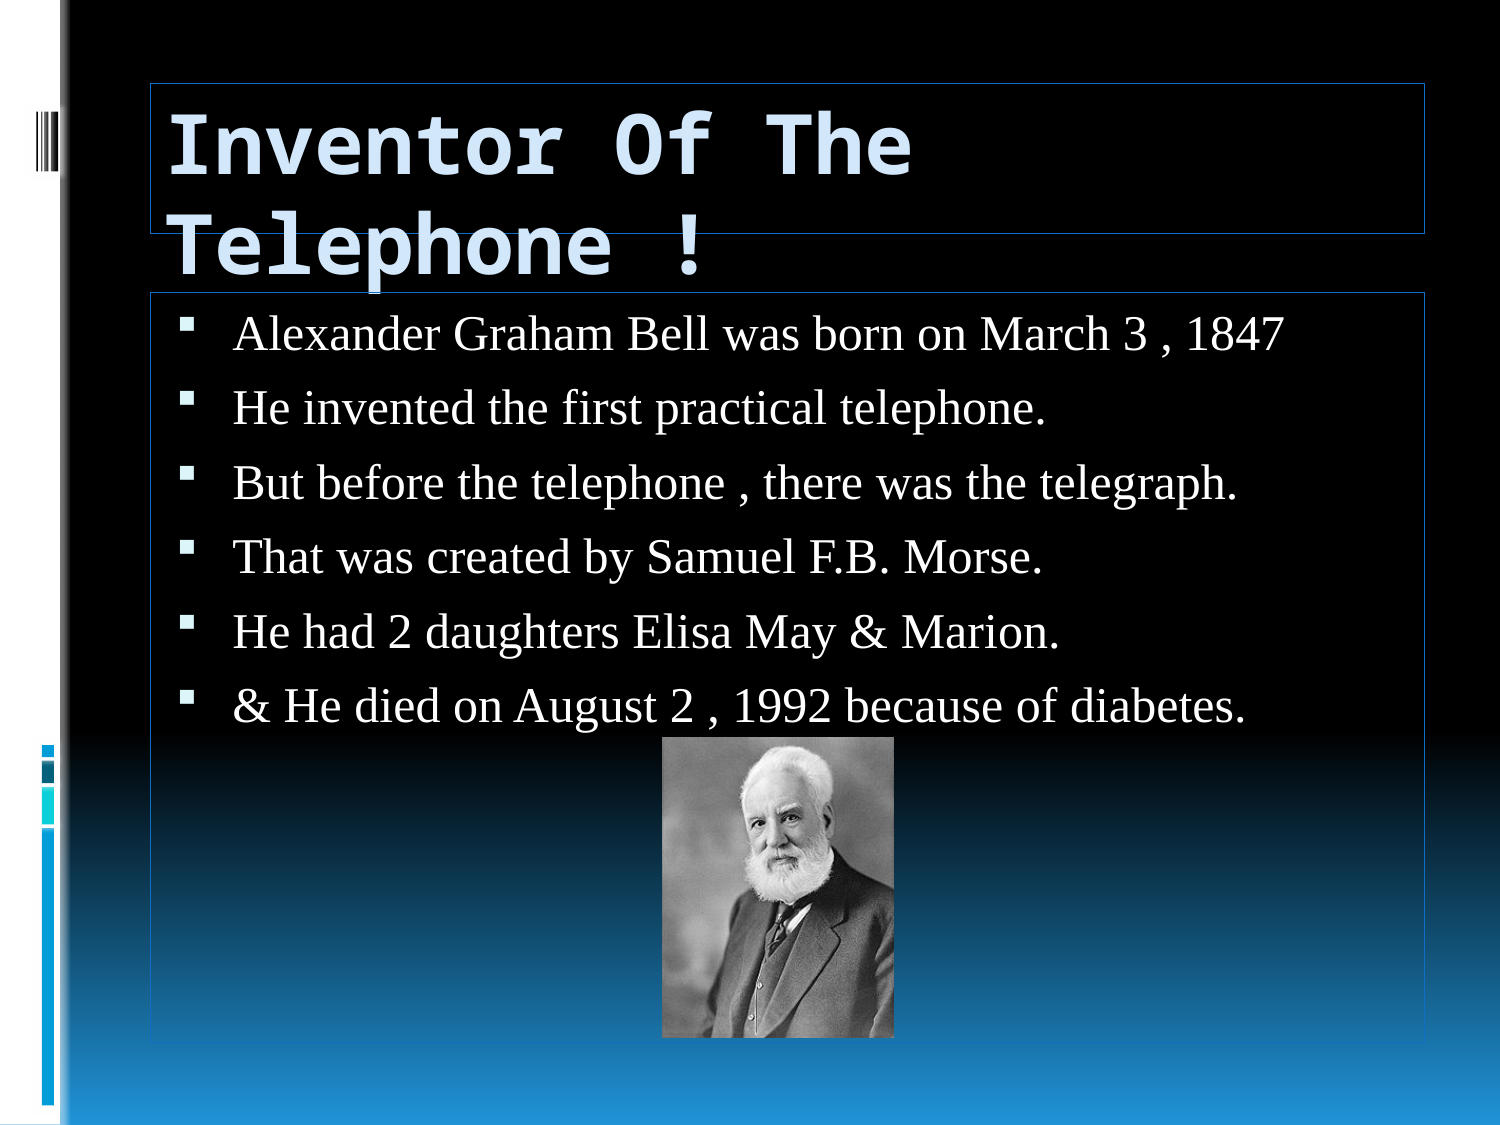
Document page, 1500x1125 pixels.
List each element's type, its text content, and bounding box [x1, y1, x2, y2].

list Alexander Graham Bell was born on March 3 , 1847 He invented the first practical telephone. But before the telephone , there was the telegraph. That was created by Samuel F.B. Morse. He had 2 daughters Elisa May & Marion. & He died on August 2 , 1992 because of diabetes. [150, 292, 1425, 1043]
picture [661, 736, 894, 1038]
title Inventor Of The Telephone ! [150, 83, 1425, 234]
